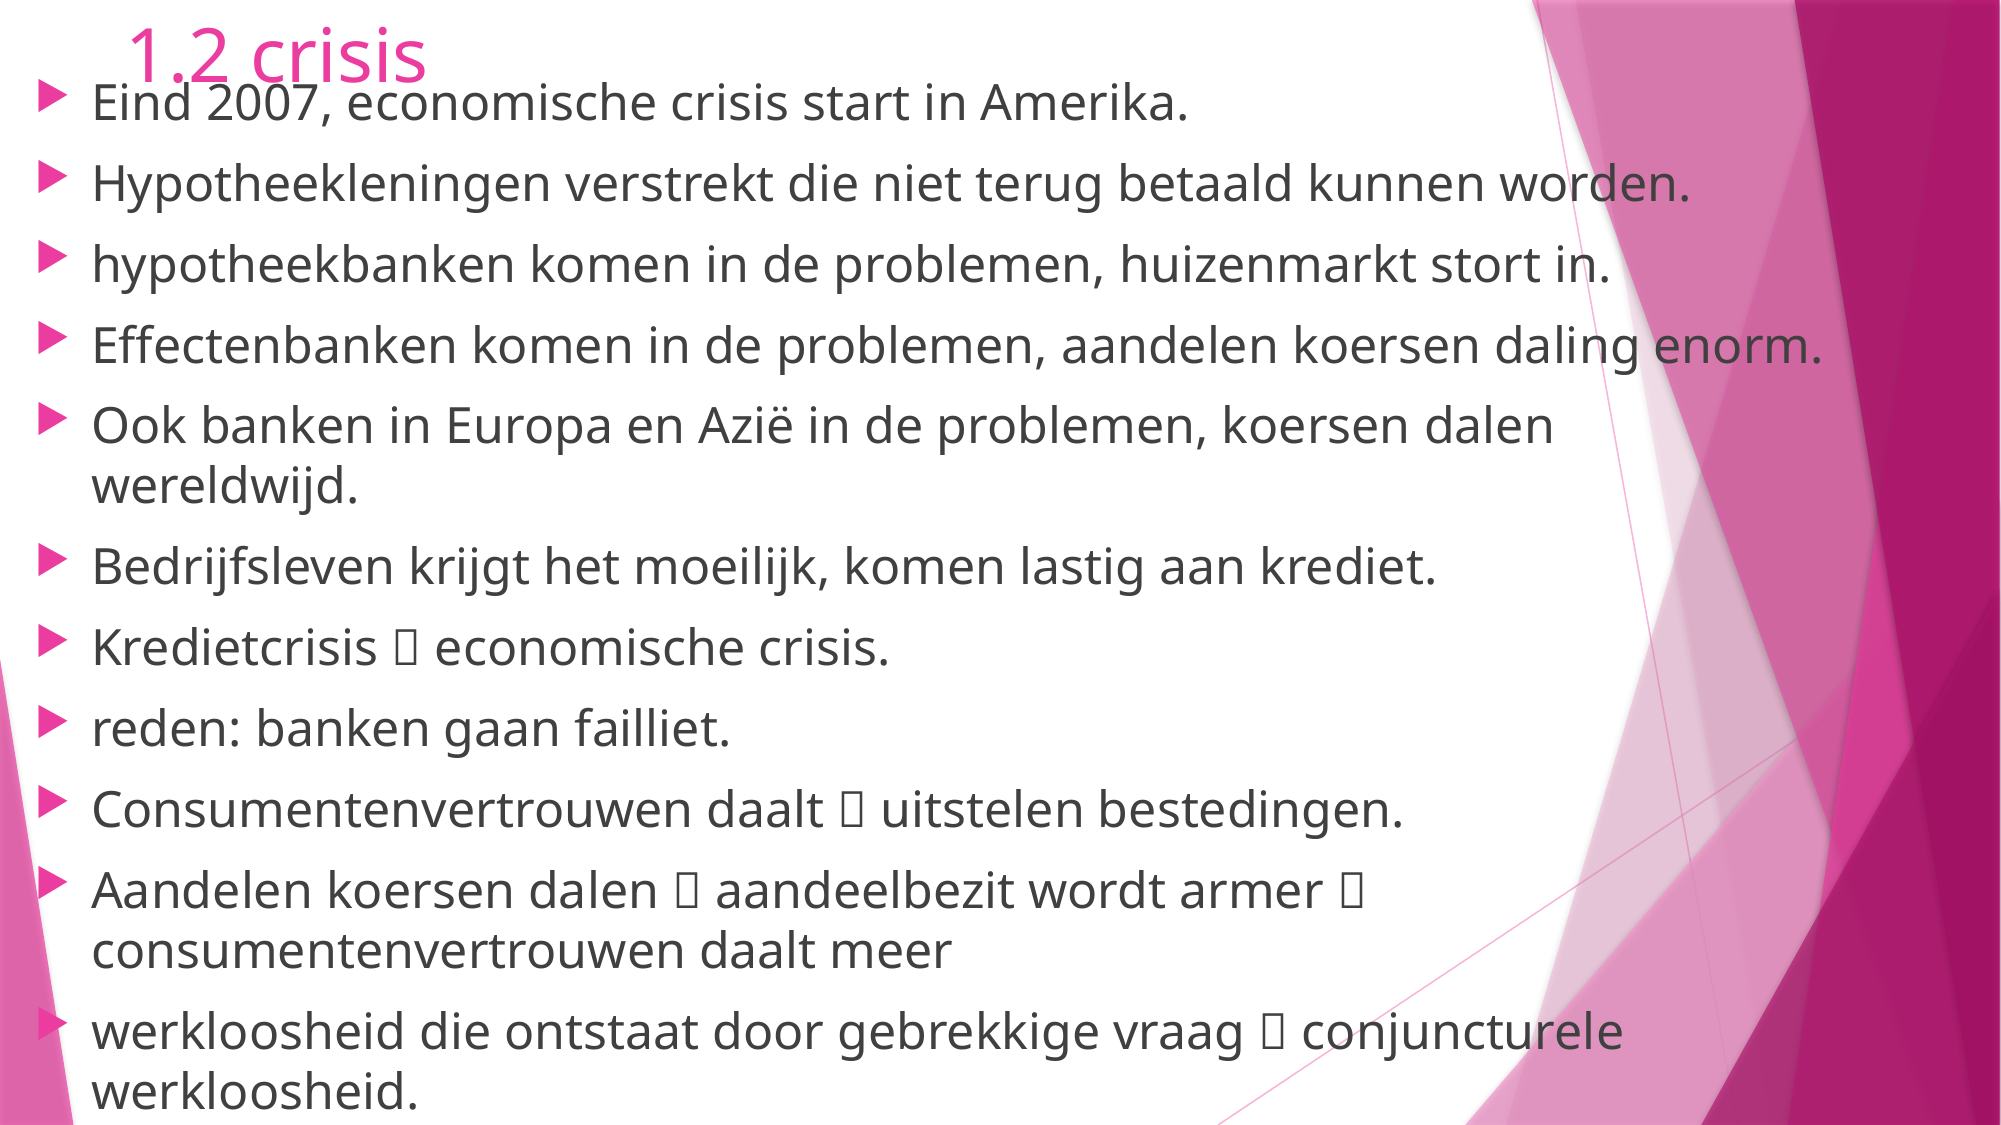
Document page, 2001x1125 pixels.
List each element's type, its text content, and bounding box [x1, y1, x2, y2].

list Eind 2007, economische crisis start in Amerika. Hypotheekleningen verstrekt die niet terug betaald kunnen worden. hypotheekbanken komen in de problemen, huizenmarkt stort in. Effectenbanken komen in de problemen, aandelen koersen daling enorm. Ook banken in Europa en Azië in de problemen, koersen dalen wereldwijd. Bedrijfsleven krijgt het moeilijk, komen lastig aan krediet. Kredietcrisis  economische crisis. reden: banken gaan failliet. Consumentenvertrouwen daalt  uitstelen bestedingen. Aandelen koersen dalen  aandeelbezit wordt armer  consumentenvertrouwen daalt meer werkloosheid die ontstaat door gebrekkige vraag  conjuncturele werkloosheid. [19, 63, 1842, 991]
title 1.2 crisis [110, 0, 1522, 63]
